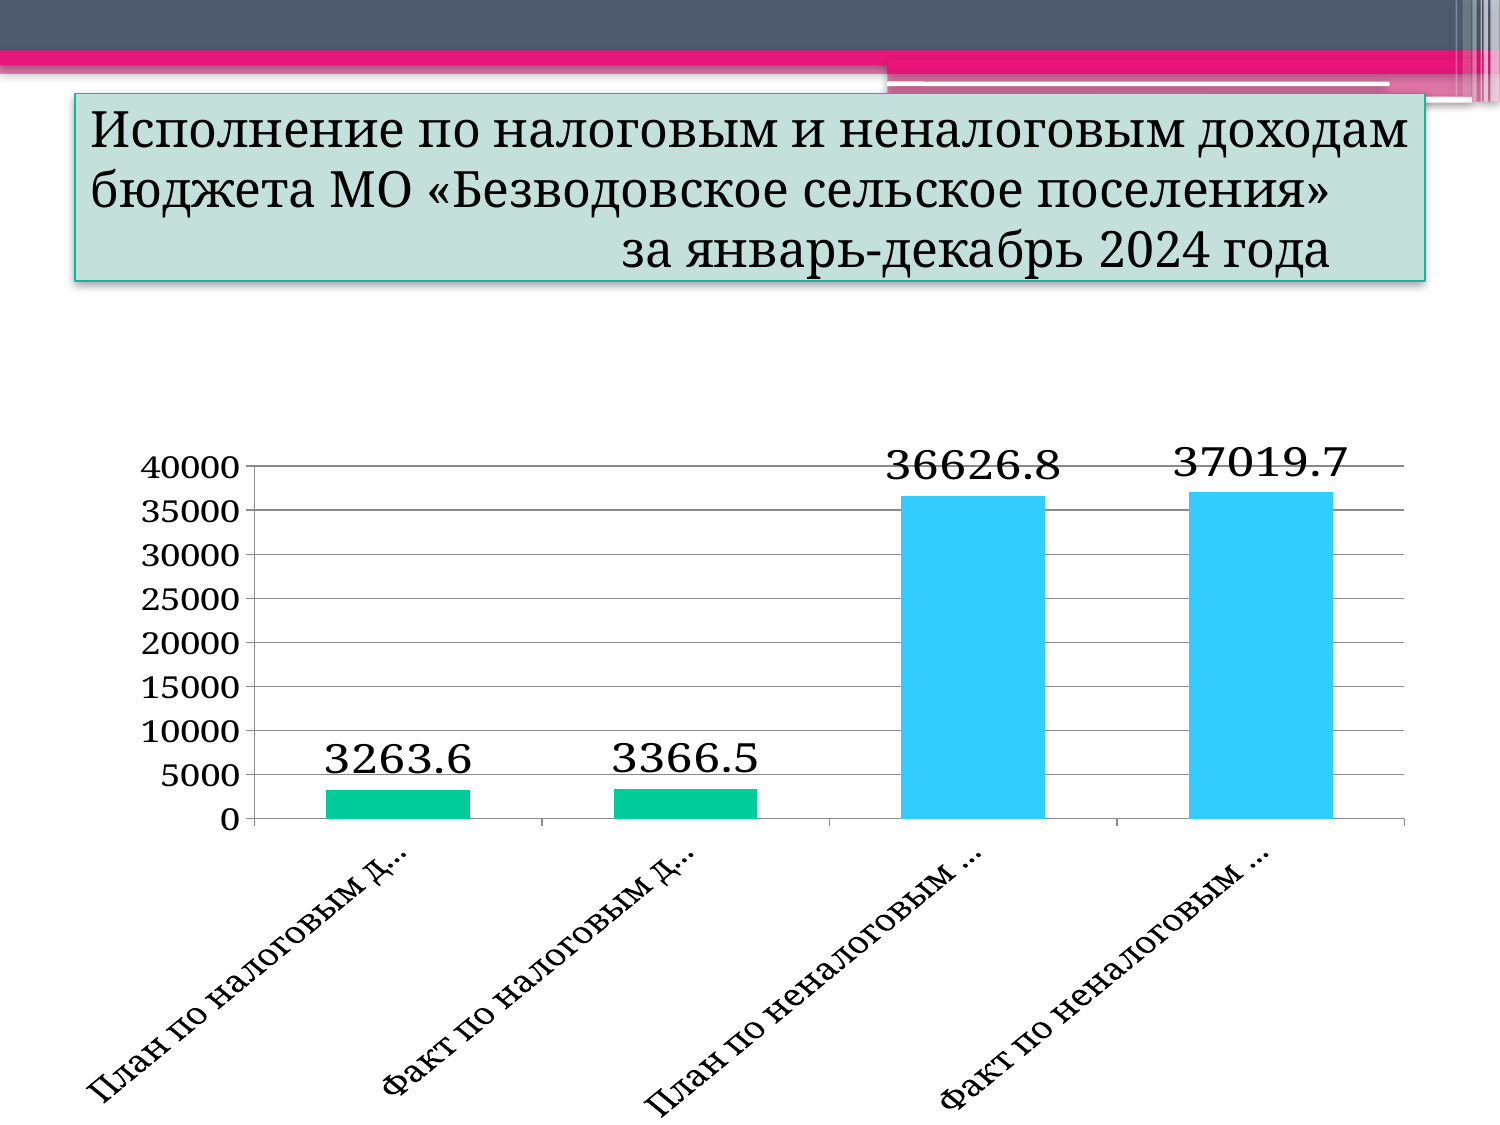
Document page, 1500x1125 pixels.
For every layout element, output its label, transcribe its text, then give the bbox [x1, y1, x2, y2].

chart [74, 362, 1426, 1125]
title Исполнение по налоговым и неналоговым доходам бюджета МО «Безводовское сельское поселения» за январь-декабрь 2024 года [74, 93, 1426, 282]
